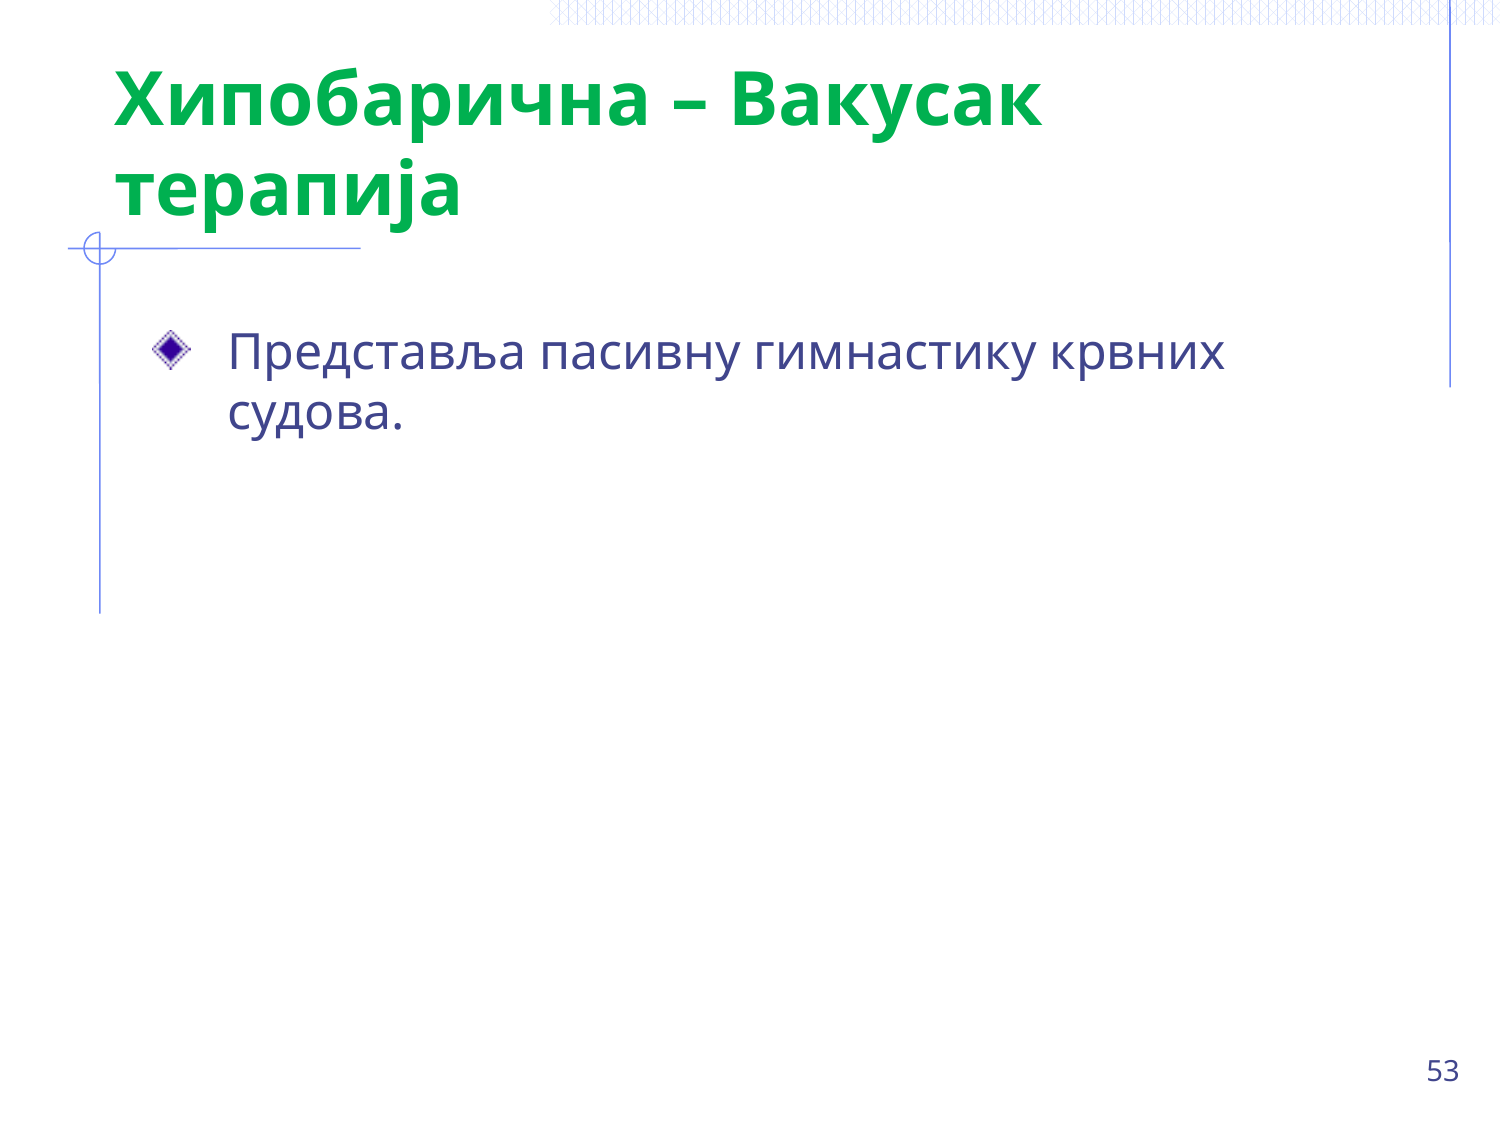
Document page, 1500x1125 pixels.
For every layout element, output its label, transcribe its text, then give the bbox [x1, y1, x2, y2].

list Представља пасивну гимнастику крвних судова. [137, 312, 1413, 988]
slide_number 53 [1162, 1025, 1475, 1100]
title Хипобарична – Вакусак терапија [99, 49, 1376, 238]
picture [152, 330, 191, 370]
